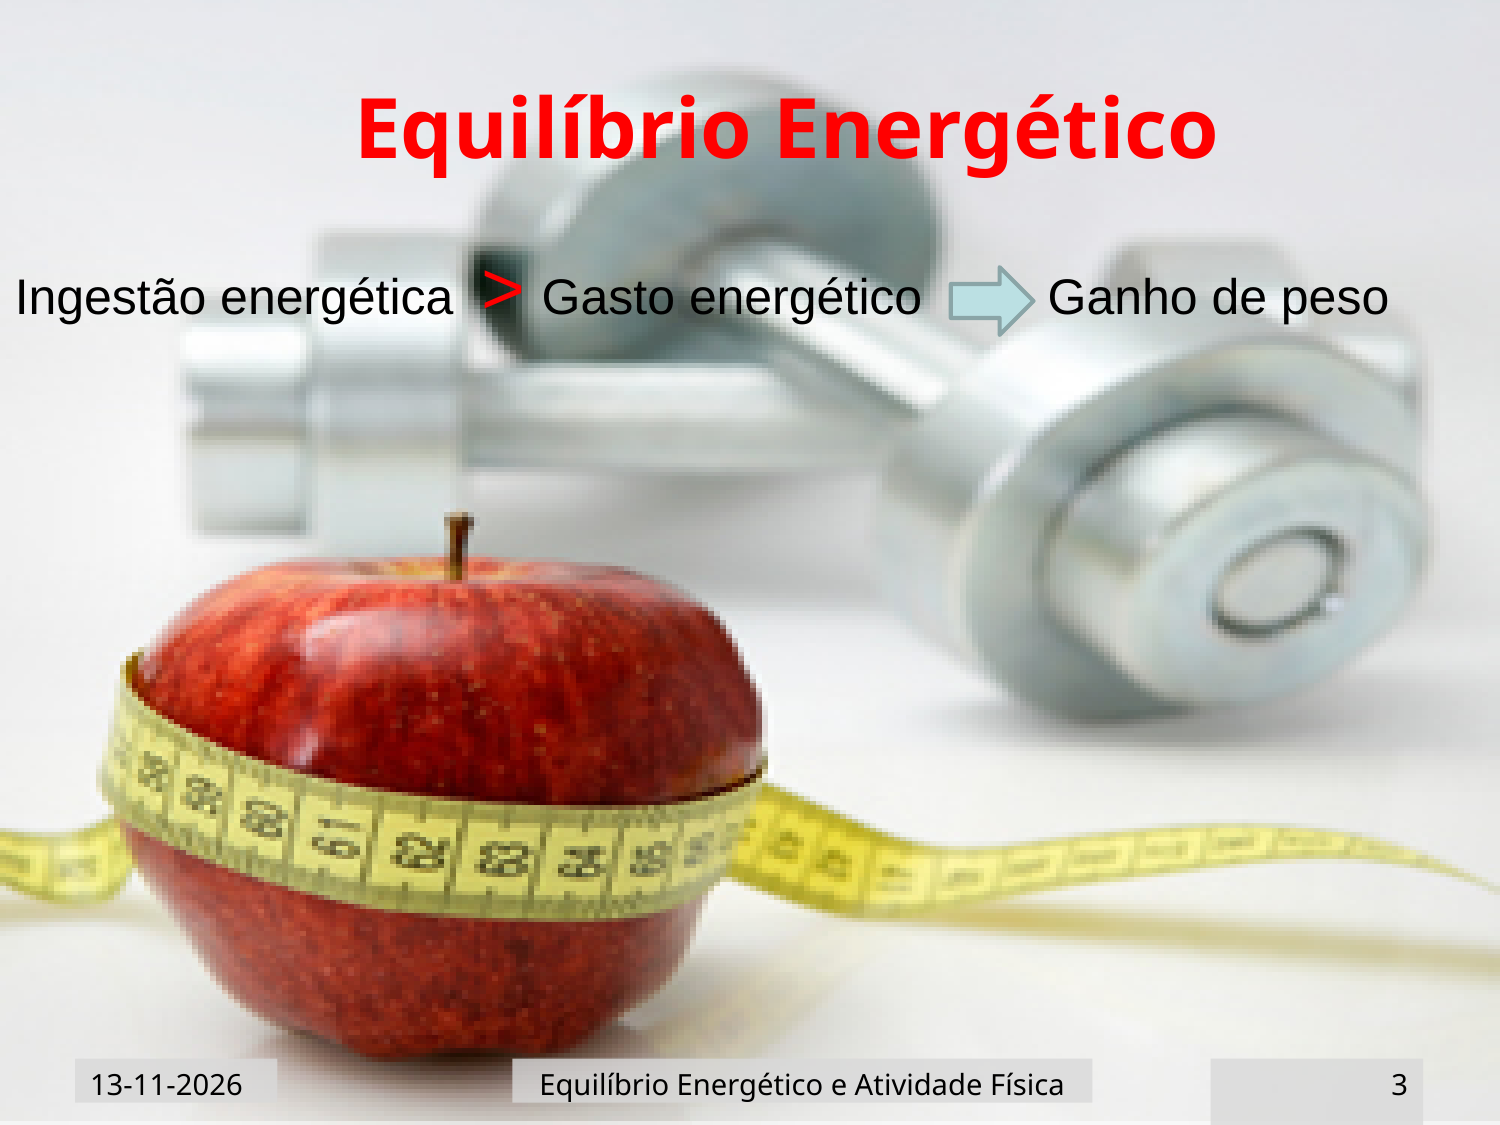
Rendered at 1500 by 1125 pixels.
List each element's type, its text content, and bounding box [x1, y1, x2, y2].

text_box Ingestão energética > Gasto energético Ganho de peso [0, 231, 1418, 337]
text_box [948, 265, 1036, 337]
picture [0, 0, 1500, 1125]
slide_number 3 [1210, 1058, 1424, 1125]
text_box Equilíbrio Energético [262, 73, 1311, 177]
footer Equilíbrio Energético e Atividade Física [512, 1058, 1093, 1103]
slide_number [74, 1058, 278, 1103]
